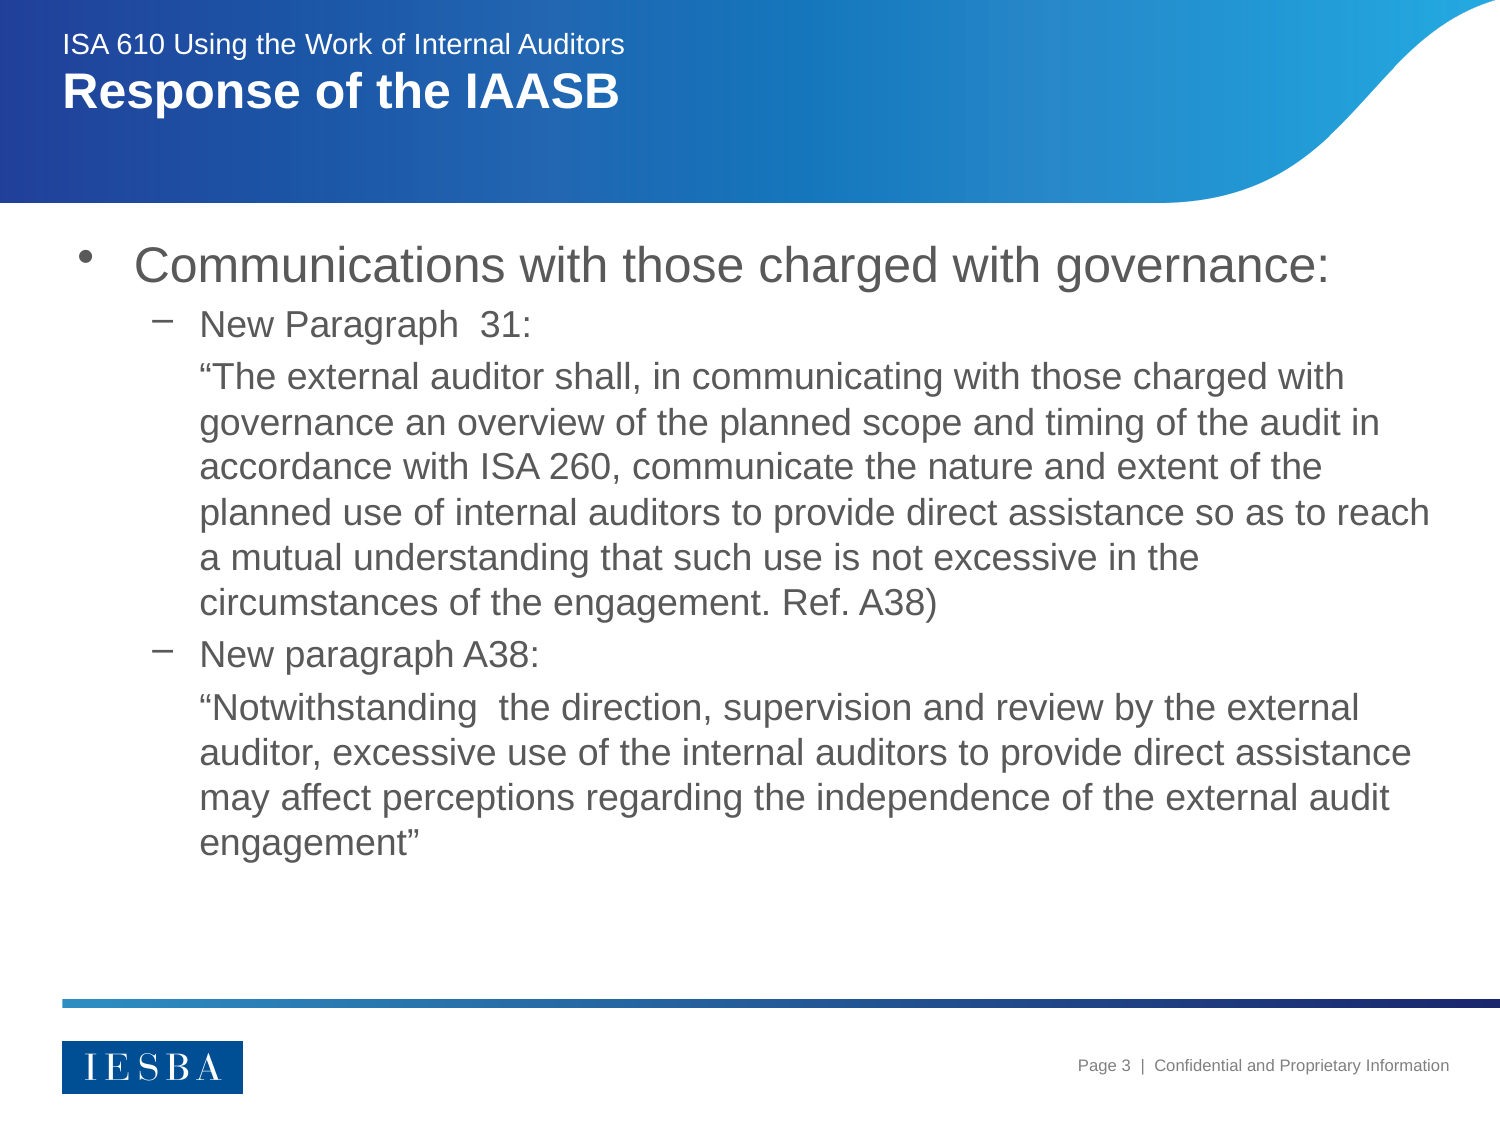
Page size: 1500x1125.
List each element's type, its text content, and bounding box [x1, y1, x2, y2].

subtitle ISA 610 Using the Work of Internal Auditors [62, 24, 750, 63]
list Communications with those charged with governance: New Paragraph 31: “The external auditor shall, in communicating with those charged with governance an overview of the planned scope and timing of the audit in accordance with ISA 260, communicate the nature and extent of the planned use of internal auditors to provide direct assistance so as to reach a mutual understanding that such use is not excessive in the circumstances of the engagement. Ref. A38) New paragraph A38: “Notwithstanding the direction, supervision and review by the external auditor, excessive use of the internal auditors to provide direct assistance may affect perceptions regarding the independence of the external audit engagement” [62, 224, 1450, 975]
picture [0, 0, 1497, 203]
picture [62, 1041, 243, 1094]
title Response of the IAASB [62, 75, 1300, 163]
